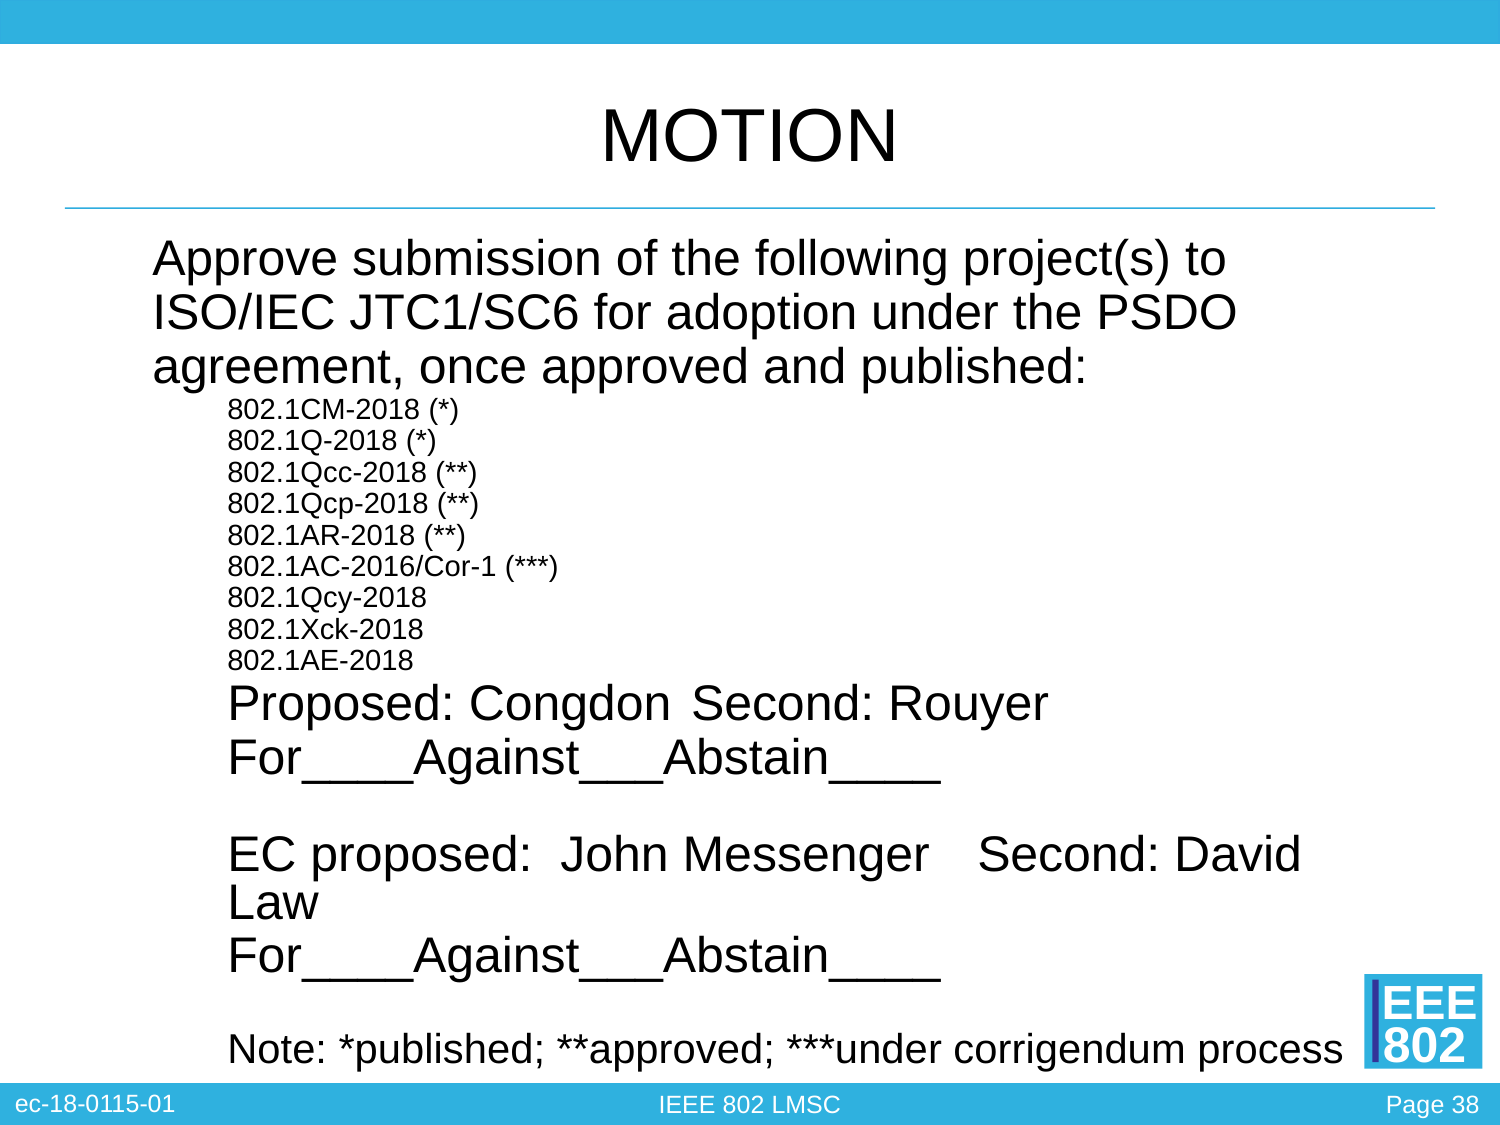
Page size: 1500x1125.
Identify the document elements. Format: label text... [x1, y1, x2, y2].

text_box Approve submission of the following project(s) to ISO/IEC JTC1/SC6 for adoption under the PSDO agreement, once approved and published: 802.1CM-2018 (*) 802.1Q-2018 (*) 802.1Qcc-2018 (**) 802.1Qcp-2018 (**) 802.1AR-2018 (**) 802.1AC-2016/Cor-1 (***) 802.1Qcy-2018 802.1Xck-2018 802.1AE-2018 Proposed: Congdon Second: Rouyer For____Against___Abstain____ EC proposed: John Messenger Second: David Law For____Against___Abstain____ Note: *published; **approved; ***under corrigendum process [137, 224, 1388, 1125]
text_box MOTION [74, 66, 1425, 197]
